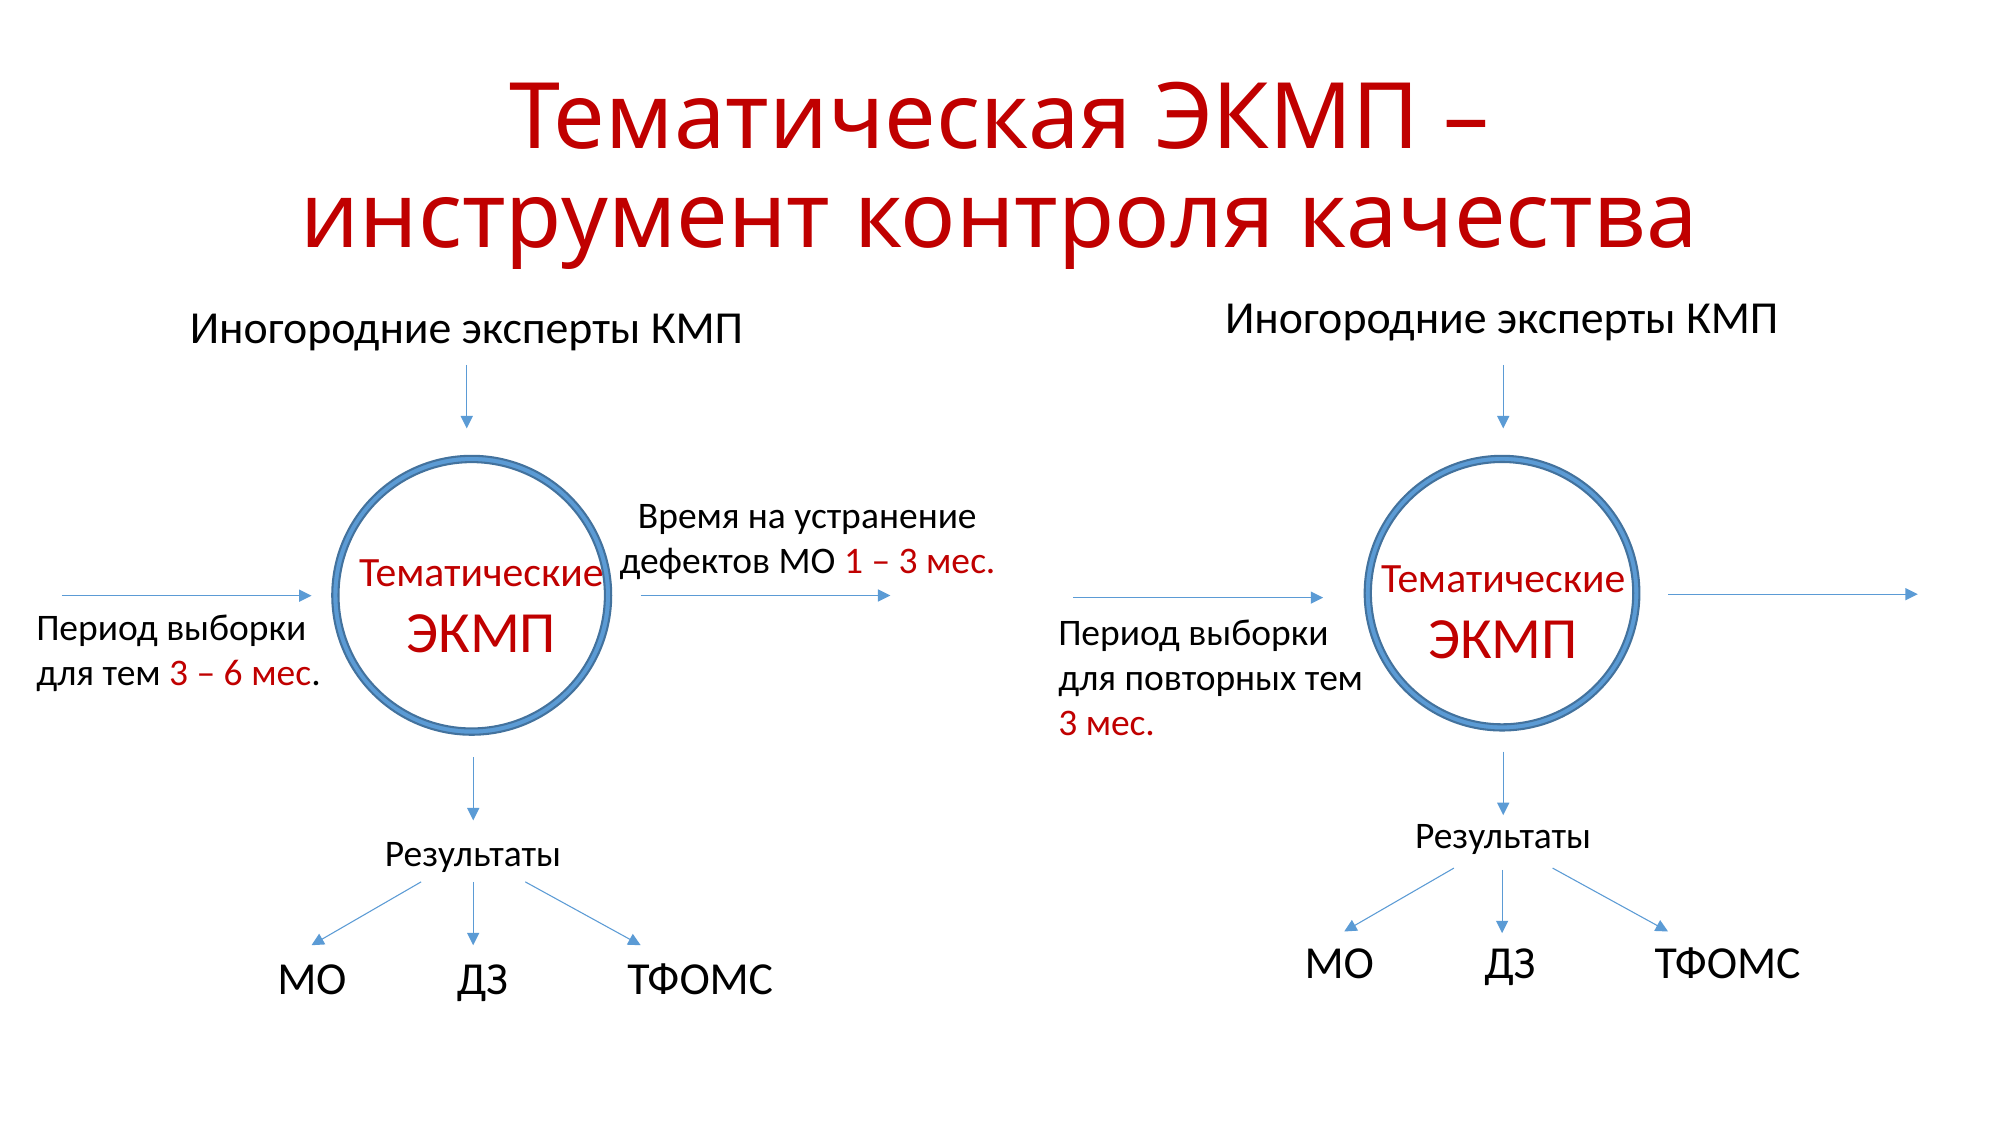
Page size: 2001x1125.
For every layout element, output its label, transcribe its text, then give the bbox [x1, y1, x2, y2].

title Тематическая ЭКМП – инструмент контроля качества [137, 59, 1863, 278]
text_box Тематические ЭКМП [344, 536, 619, 672]
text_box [1344, 868, 1454, 932]
text_box Период выборки для повторных тем 3 мес. [1043, 600, 1379, 750]
text_box [1393, 679, 1611, 732]
text_box Тематические ЭКМП [1366, 543, 1641, 679]
text_box [354, 672, 590, 736]
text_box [525, 881, 641, 946]
text_box Время на устранение дефектов МО 1 – 3 мес. [604, 483, 1011, 589]
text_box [1552, 868, 1669, 932]
text_box Иногородние эксперты КМП [175, 289, 759, 360]
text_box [311, 881, 422, 946]
text_box МО ДЗ ТФОМС [1289, 925, 1816, 996]
text_box [1373, 454, 1632, 543]
text_box Результаты [370, 821, 577, 881]
text_box Результаты [1400, 803, 1607, 863]
text_box Иногородние эксперты КМП [1210, 280, 1794, 351]
text_box Период выборки для тем 3 – 6 мес. [21, 595, 336, 700]
text_box [331, 454, 600, 654]
text_box МО ДЗ ТФОМС [262, 941, 789, 1011]
